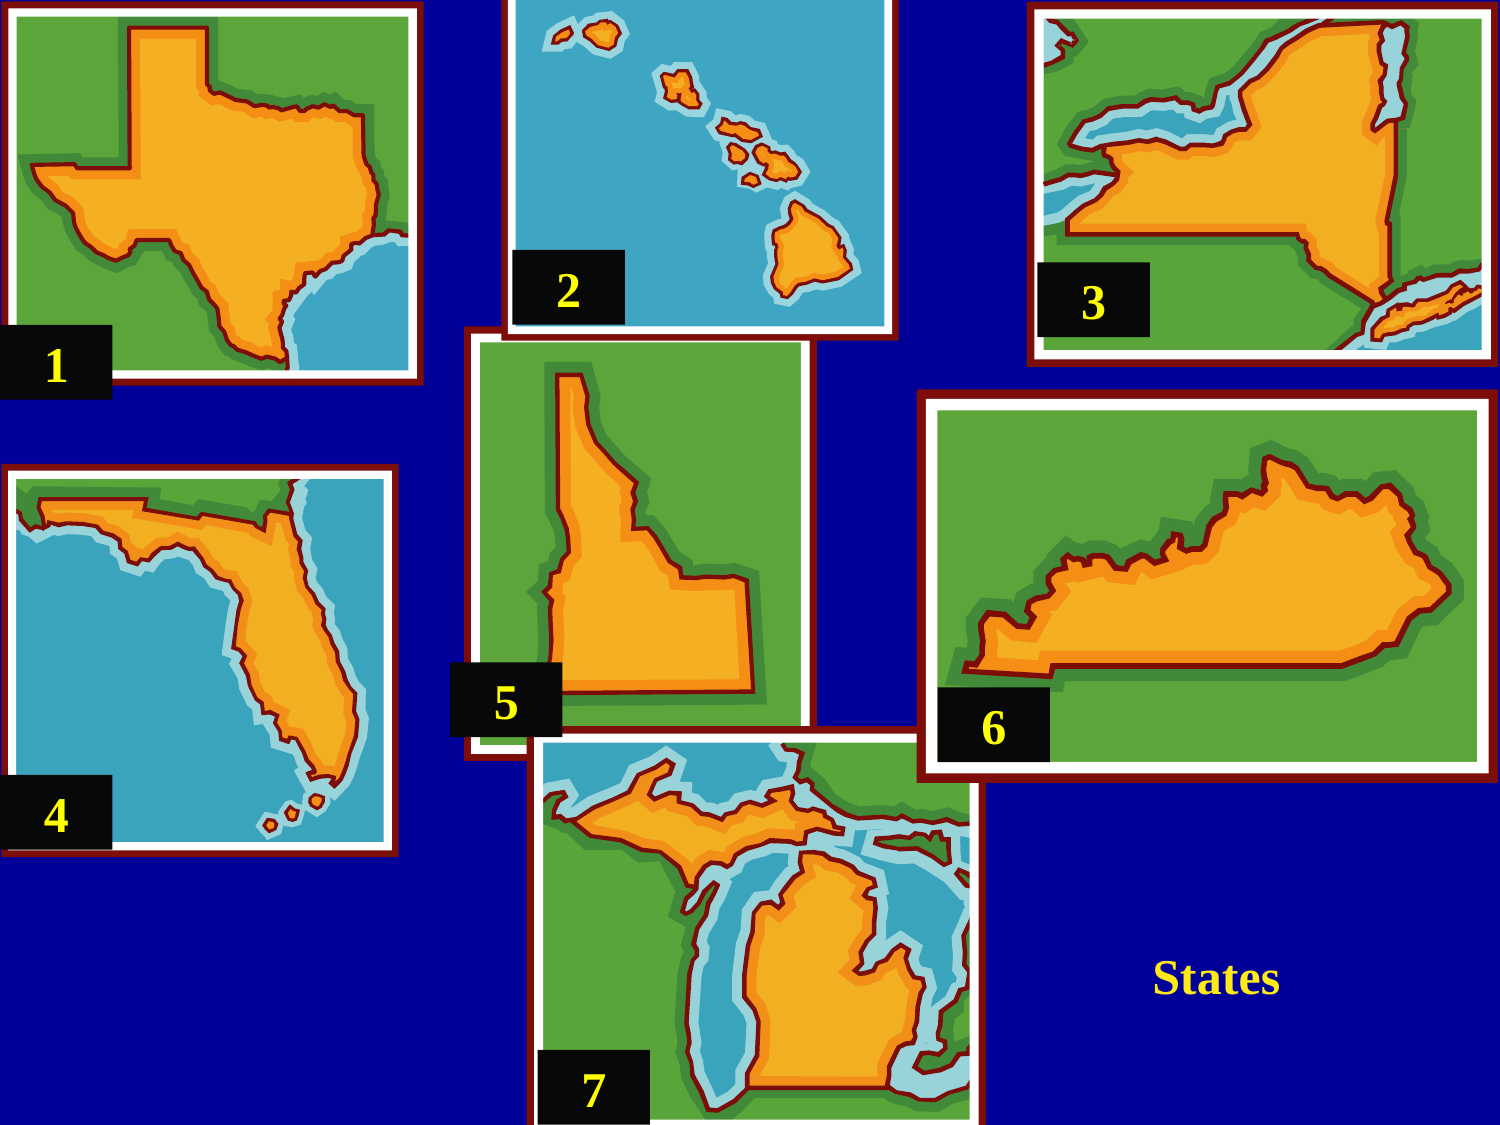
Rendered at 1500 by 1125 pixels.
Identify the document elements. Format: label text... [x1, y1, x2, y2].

picture [0, 462, 401, 859]
picture [462, 0, 1500, 1125]
picture [1024, 0, 1500, 369]
text_box 5 [450, 662, 457, 738]
picture [0, 0, 426, 388]
text_box States [1137, 937, 1500, 1013]
text_box 1 [0, 395, 113, 400]
